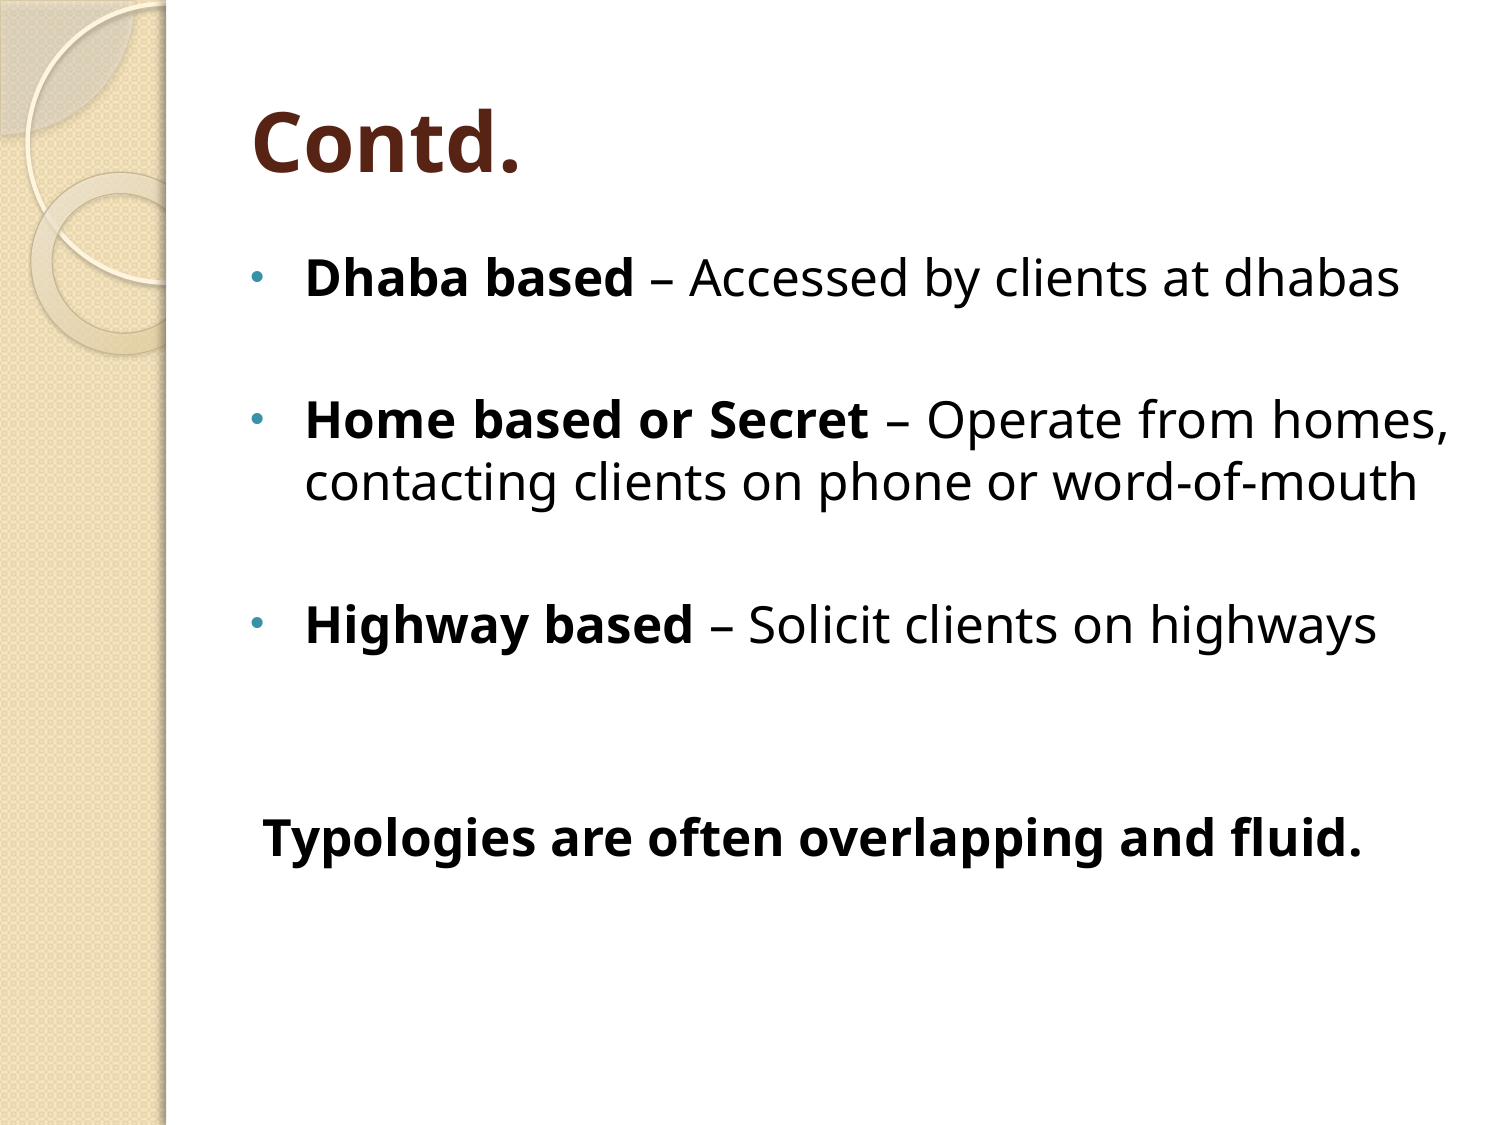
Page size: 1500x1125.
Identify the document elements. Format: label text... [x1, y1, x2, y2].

title Contd. [235, 45, 1466, 233]
list Dhaba based – Accessed by clients at dhabas Home based or Secret – Operate from homes, contacting clients on phone or word-of-mouth Highway based – Solicit clients on highways Typologies are often overlapping and fluid. [235, 237, 1466, 1025]
